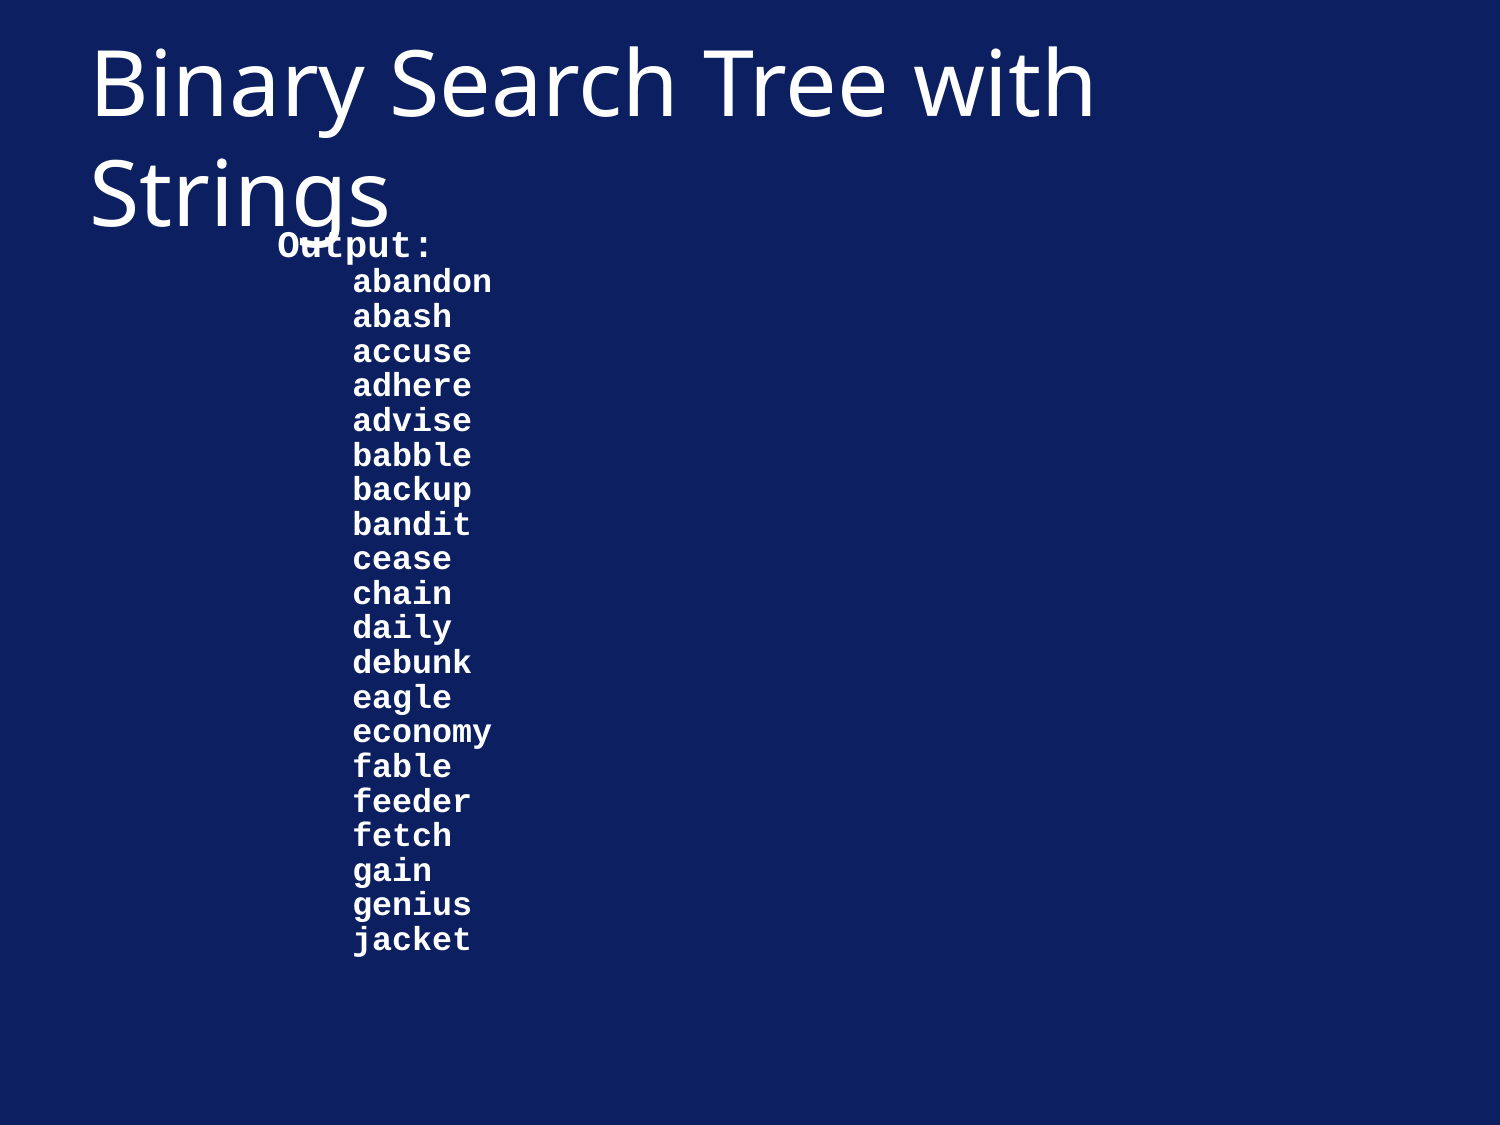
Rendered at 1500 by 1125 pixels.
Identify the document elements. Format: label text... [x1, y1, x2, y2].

title Binary Search Tree with Strings [74, 59, 1425, 210]
list Output: abandon abash accuse adhere advise babble backup bandit cease chain daily debunk eagle economy fable feeder fetch gain genius jacket [262, 224, 638, 1038]
